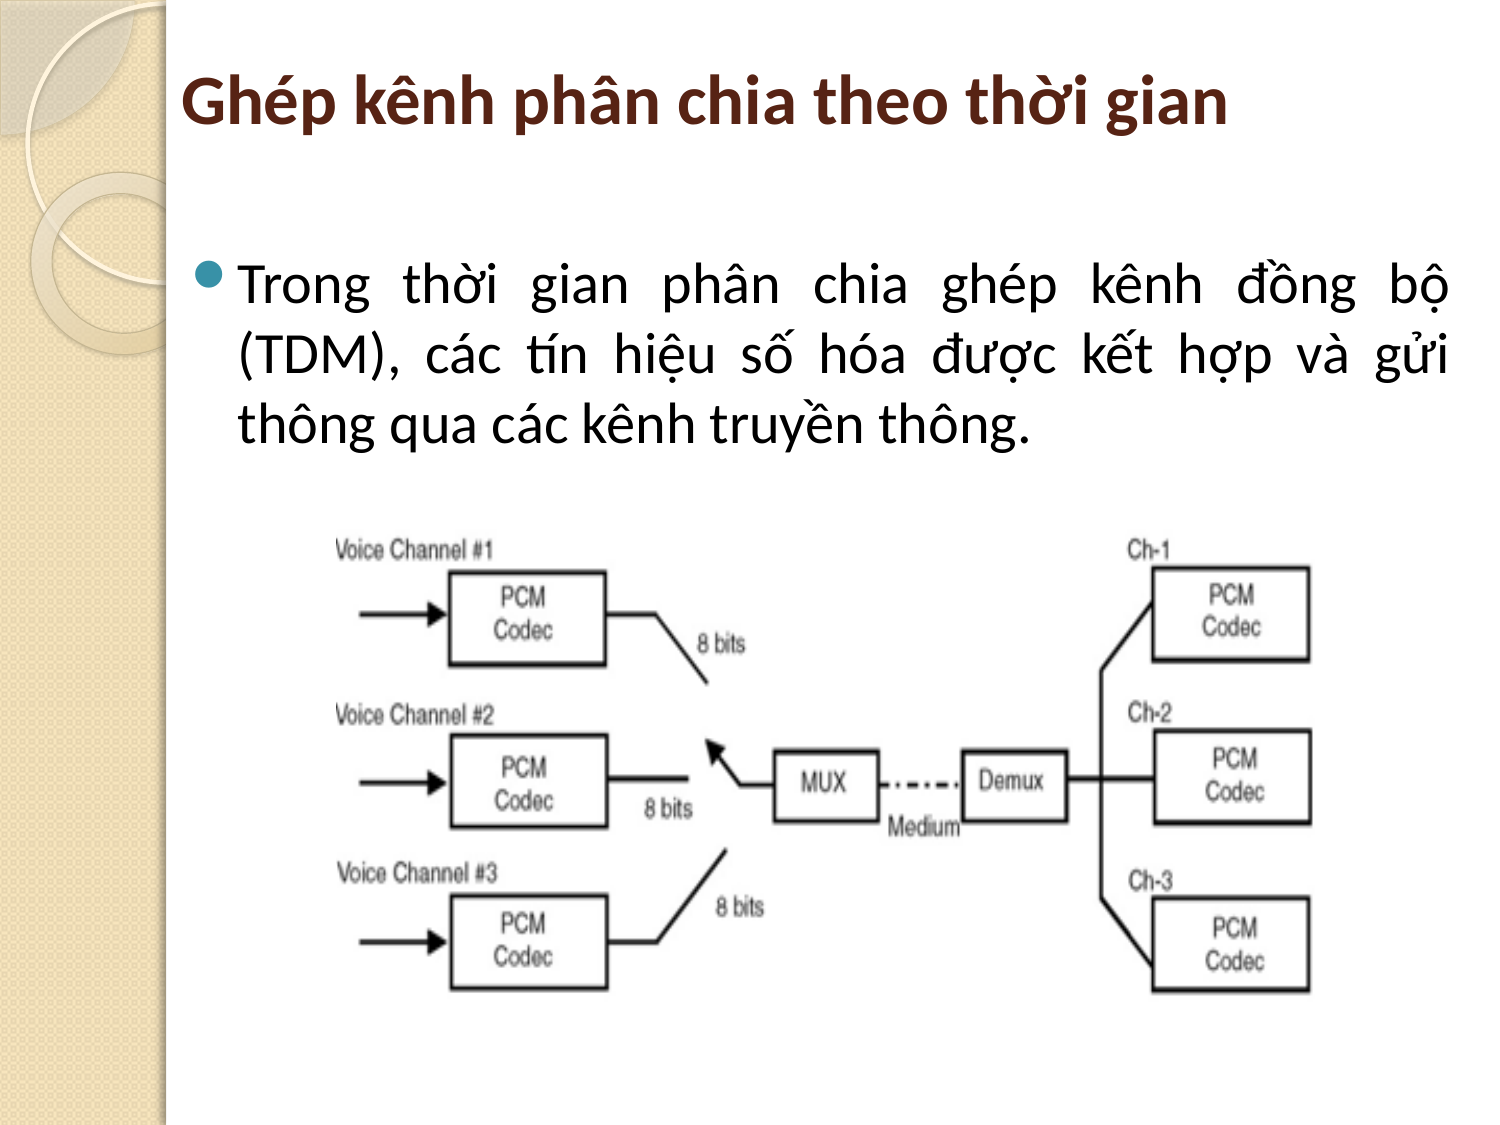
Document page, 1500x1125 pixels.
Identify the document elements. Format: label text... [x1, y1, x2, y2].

title Ghép kênh phân chia theo thời gian [166, 45, 1466, 233]
picture [336, 519, 1319, 1057]
list Trong thời gian phân chia ghép kênh đồng bộ (TDM), các tín hiệu số hóa được kết hợp và gửi thông qua các kênh truyền thông. [162, 237, 1466, 1025]
